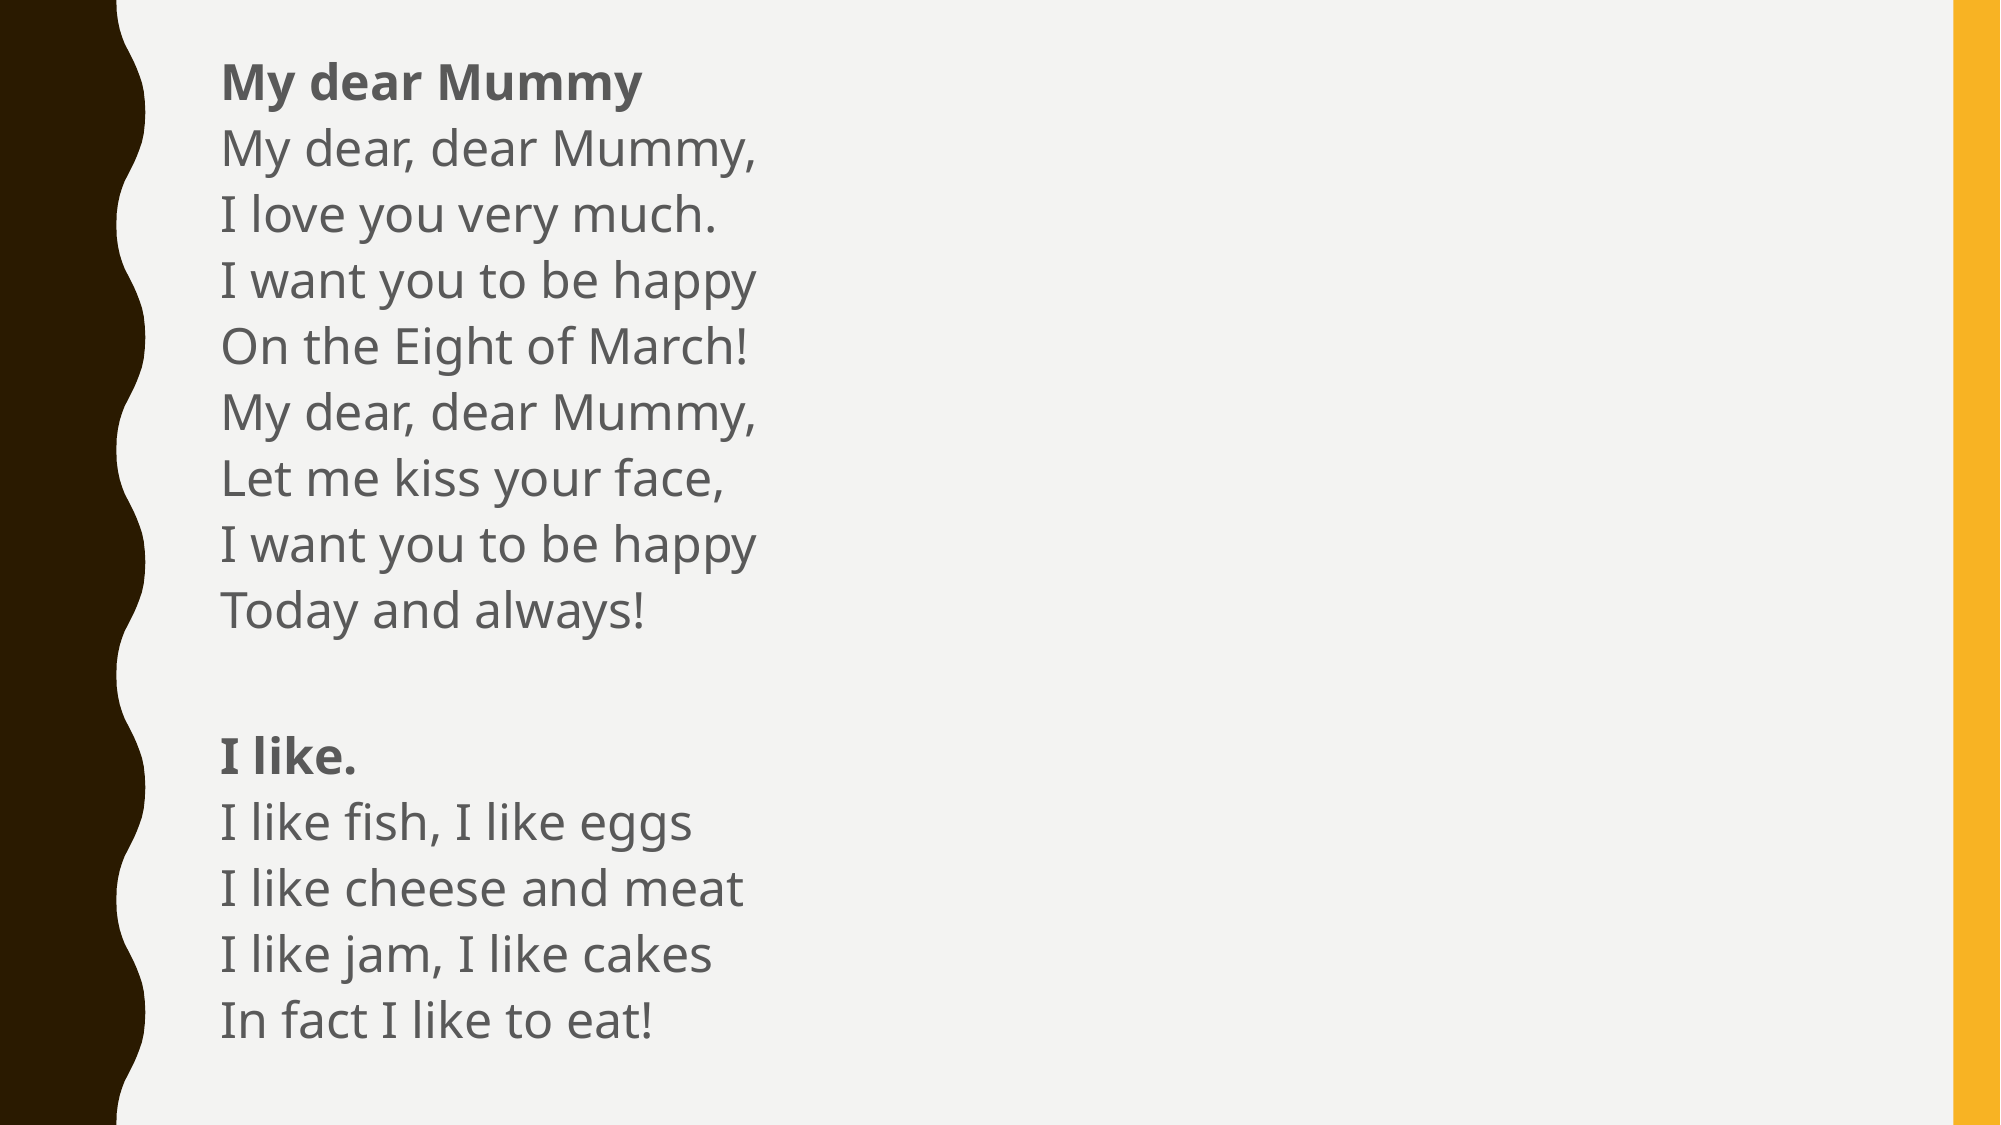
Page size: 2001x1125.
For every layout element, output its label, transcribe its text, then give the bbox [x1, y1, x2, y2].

list My dear Mummy My dear, dear Mummy, I love you very much. I want you to be happy On the Eight of March! My dear, dear Mummy, Let me kiss your face, I want you to be happy Today and always! I like. I like fish, I like eggs I like cheese and meat I like jam, I like cakes In fact I like to eat! [205, 36, 1875, 1097]
